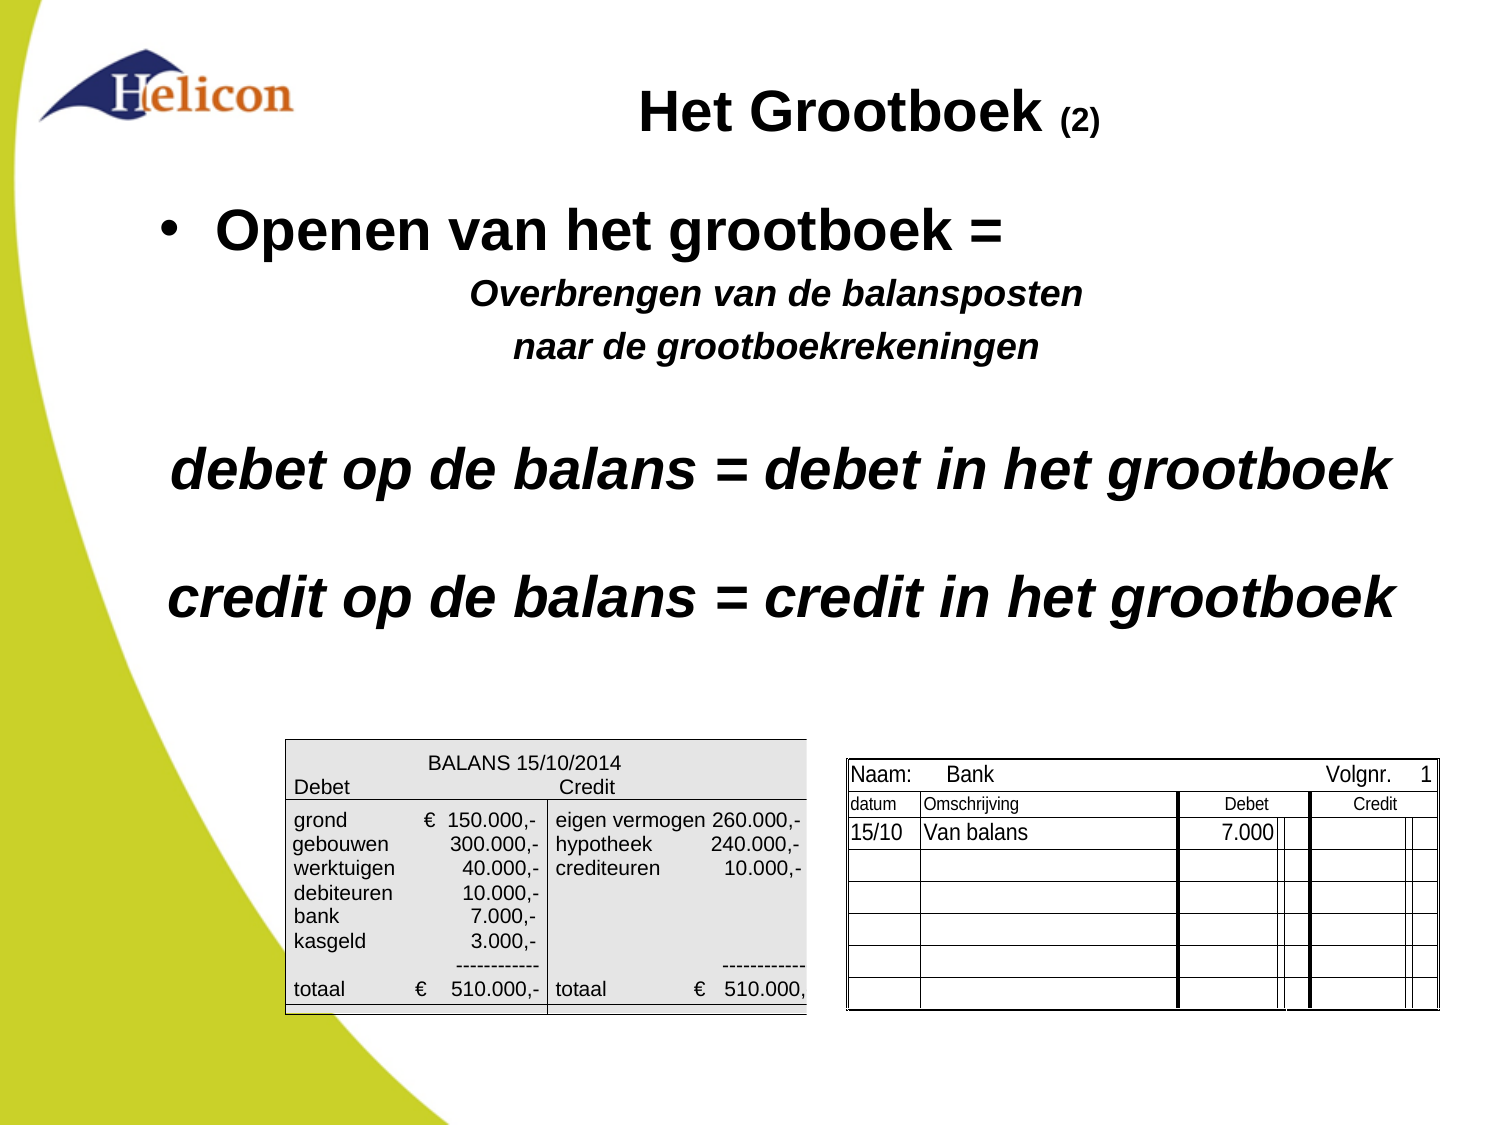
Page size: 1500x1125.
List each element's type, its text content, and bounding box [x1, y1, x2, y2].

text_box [842, 757, 1458, 1026]
title Het Grootboek (2) [324, 54, 1415, 161]
list Openen van het grootboek = Overbrengen van de balansposten naar de grootboekrekeningen debet op de balans = debet in het grootboek credit op de balans = credit in het grootboek [144, 184, 1420, 860]
picture [0, 0, 1500, 1125]
